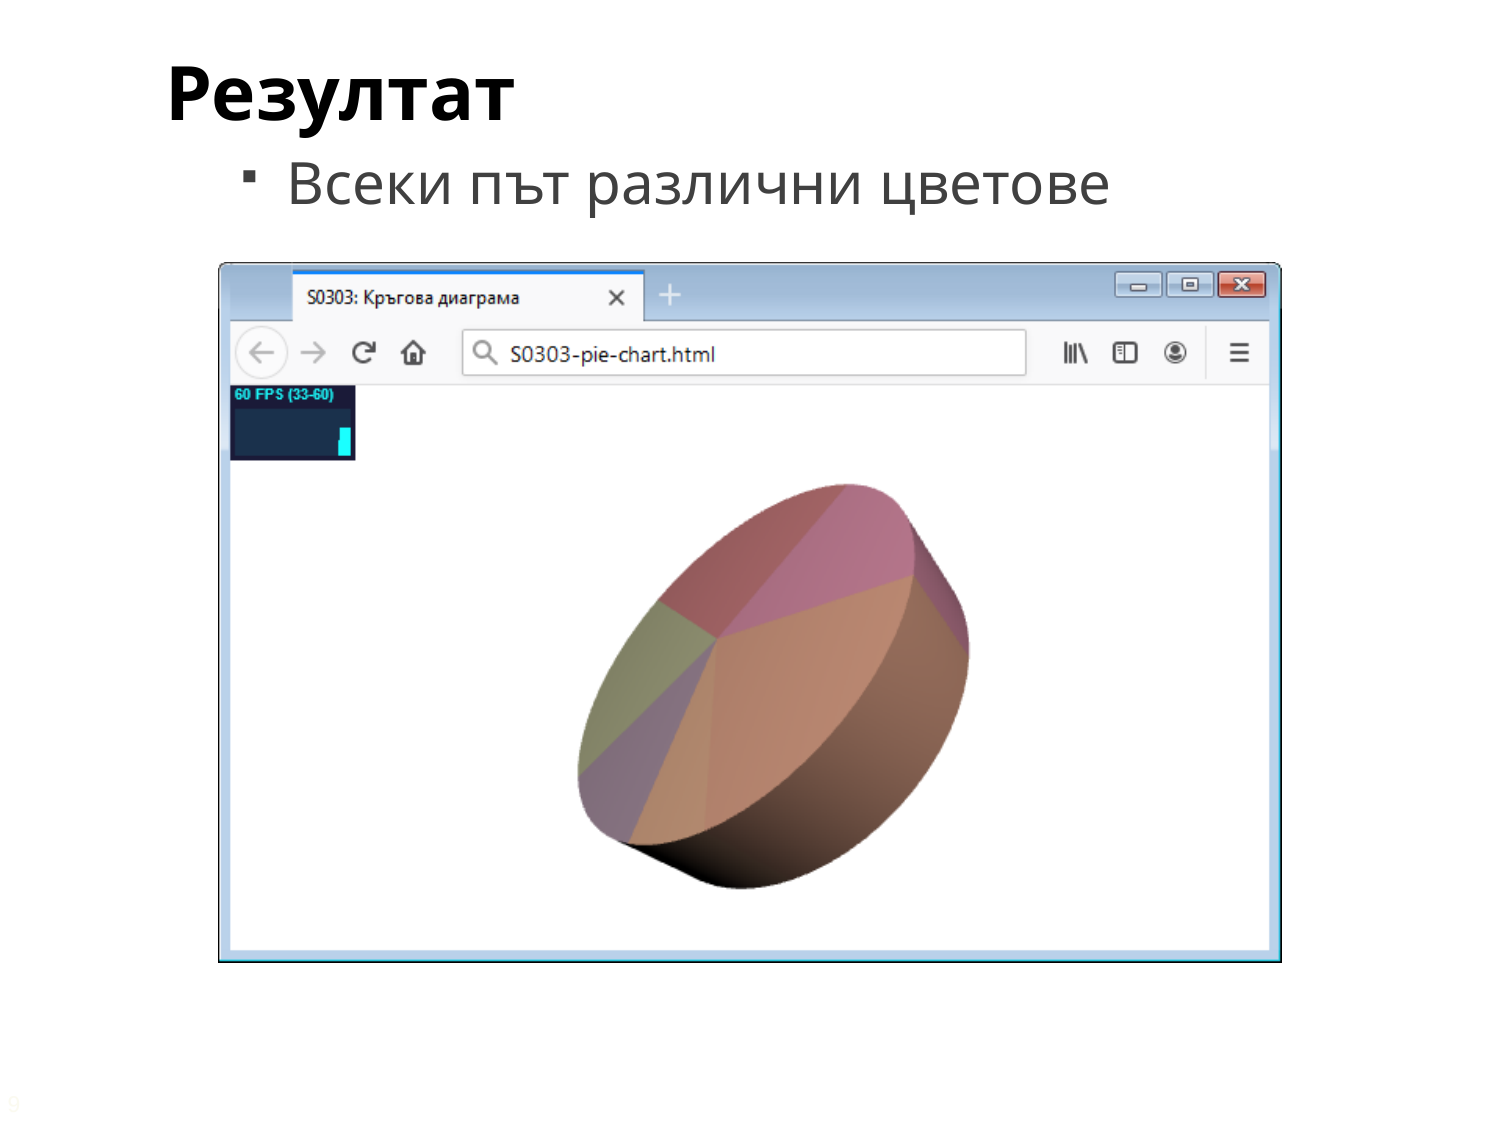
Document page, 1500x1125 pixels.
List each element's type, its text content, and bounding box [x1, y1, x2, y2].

list Резултат Всеки път различни цветове [150, 37, 1488, 1113]
picture [218, 262, 1282, 963]
